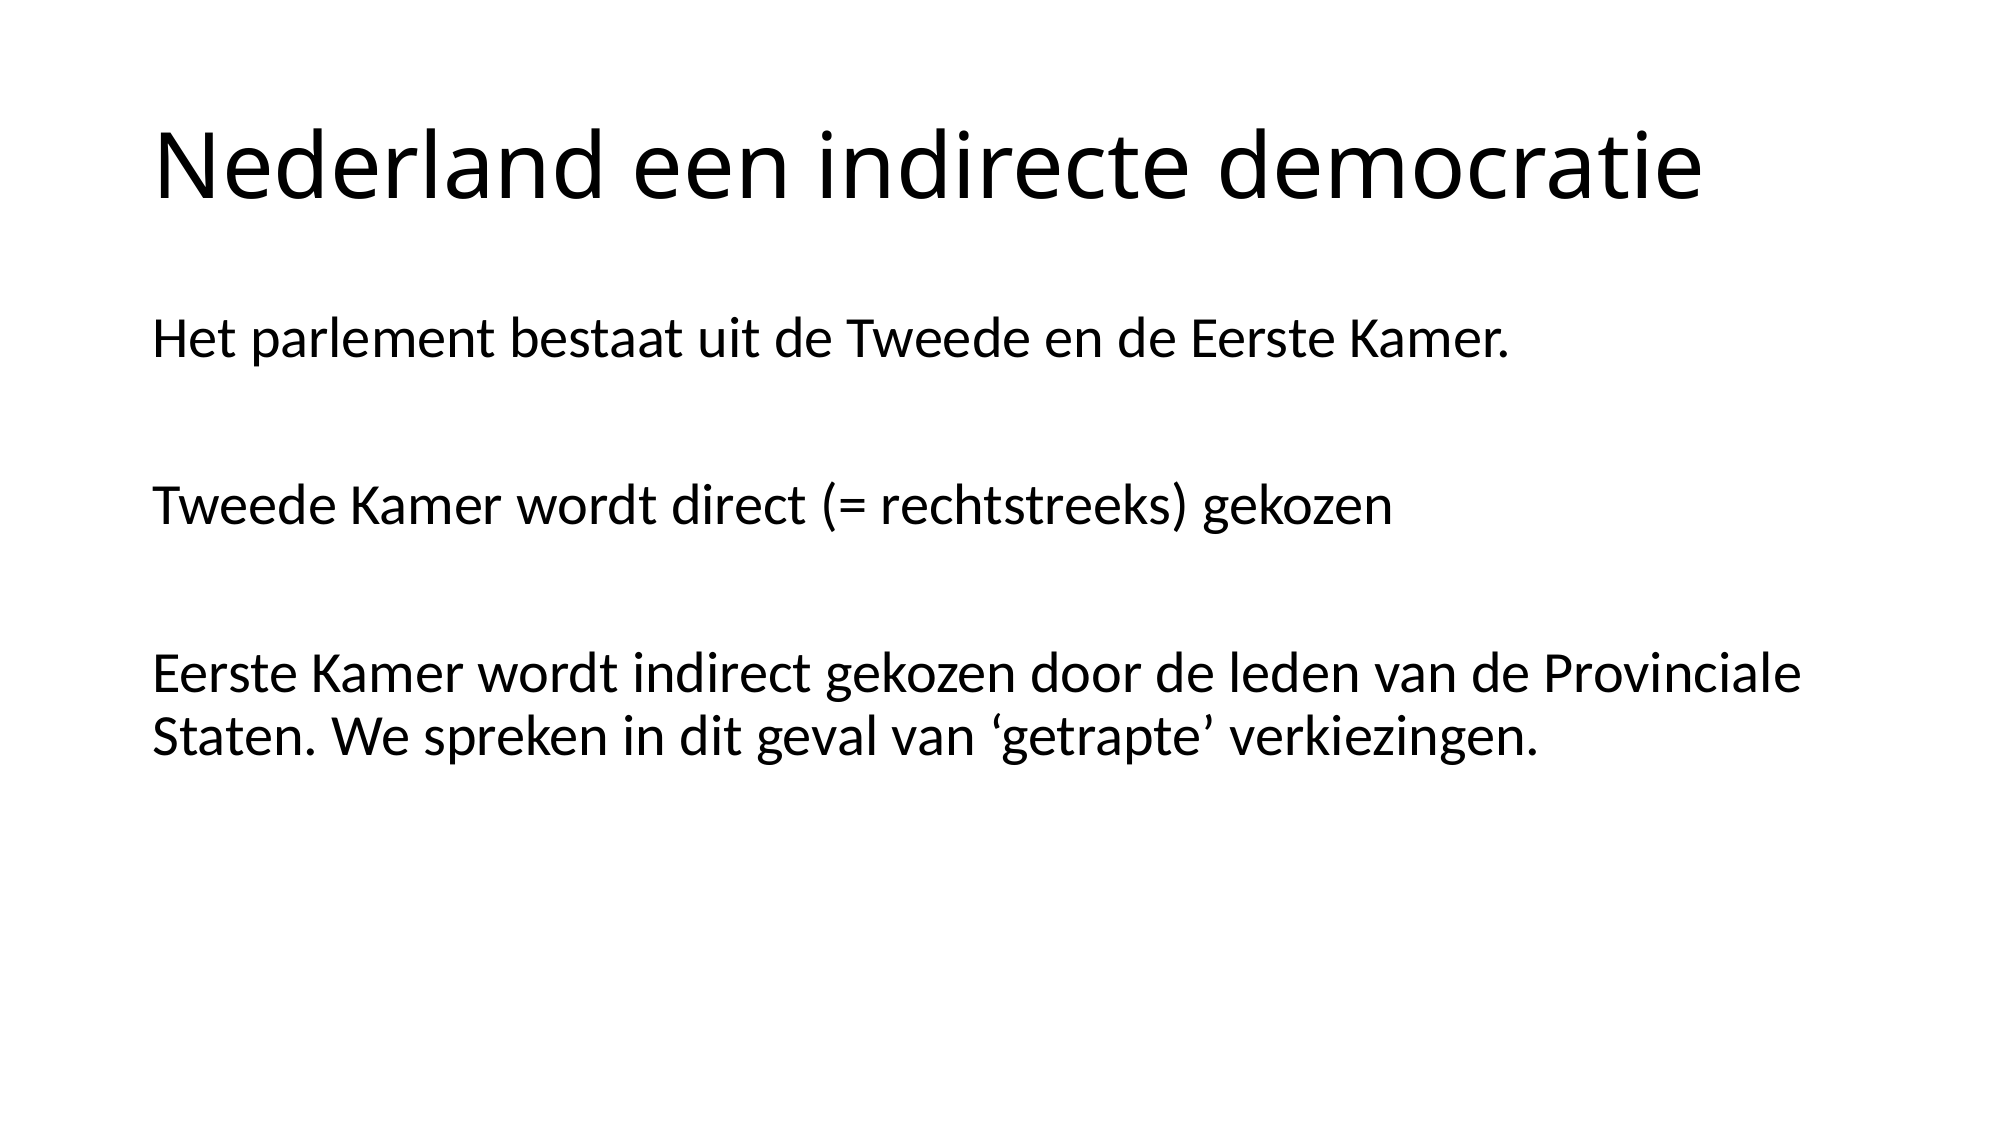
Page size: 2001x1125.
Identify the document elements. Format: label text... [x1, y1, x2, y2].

title Nederland een indirecte democratie [137, 59, 1863, 278]
list Het parlement bestaat uit de Tweede en de Eerste Kamer. Tweede Kamer wordt direct (= rechtstreeks) gekozen Eerste Kamer wordt indirect gekozen door de leden van de Provinciale Staten. We spreken in dit geval van ‘getrapte’ verkiezingen. [137, 299, 1863, 1014]
